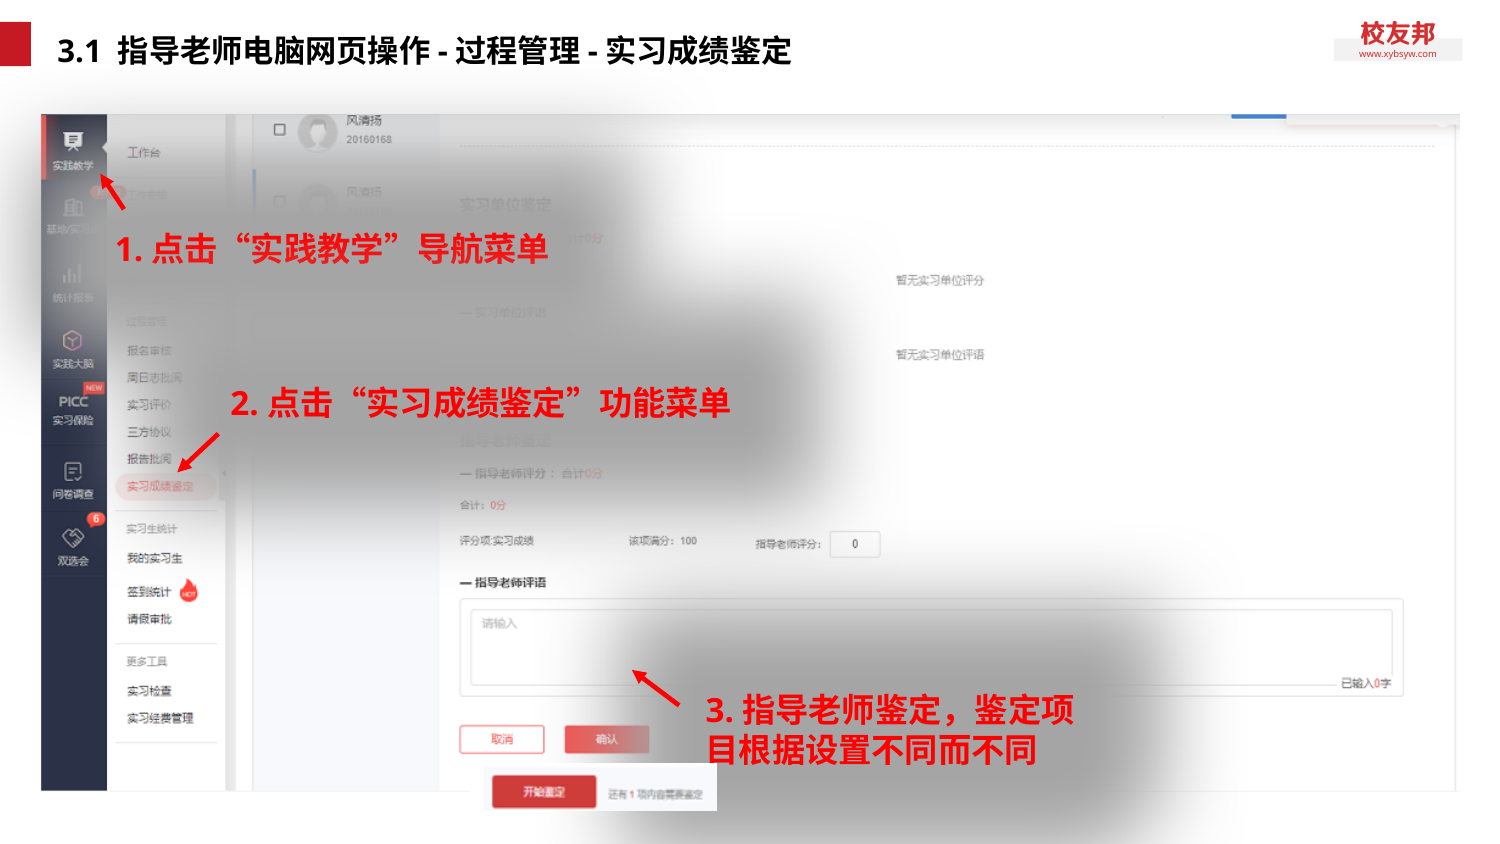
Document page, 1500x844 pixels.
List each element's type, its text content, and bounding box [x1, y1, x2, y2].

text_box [177, 433, 219, 473]
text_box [631, 669, 680, 706]
picture [1361, 21, 1435, 45]
picture [40, 114, 1460, 811]
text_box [100, 173, 124, 210]
title 3.1 指导老师电脑网页操作-过程管理-实习成绩鉴定 [42, 11, 939, 77]
